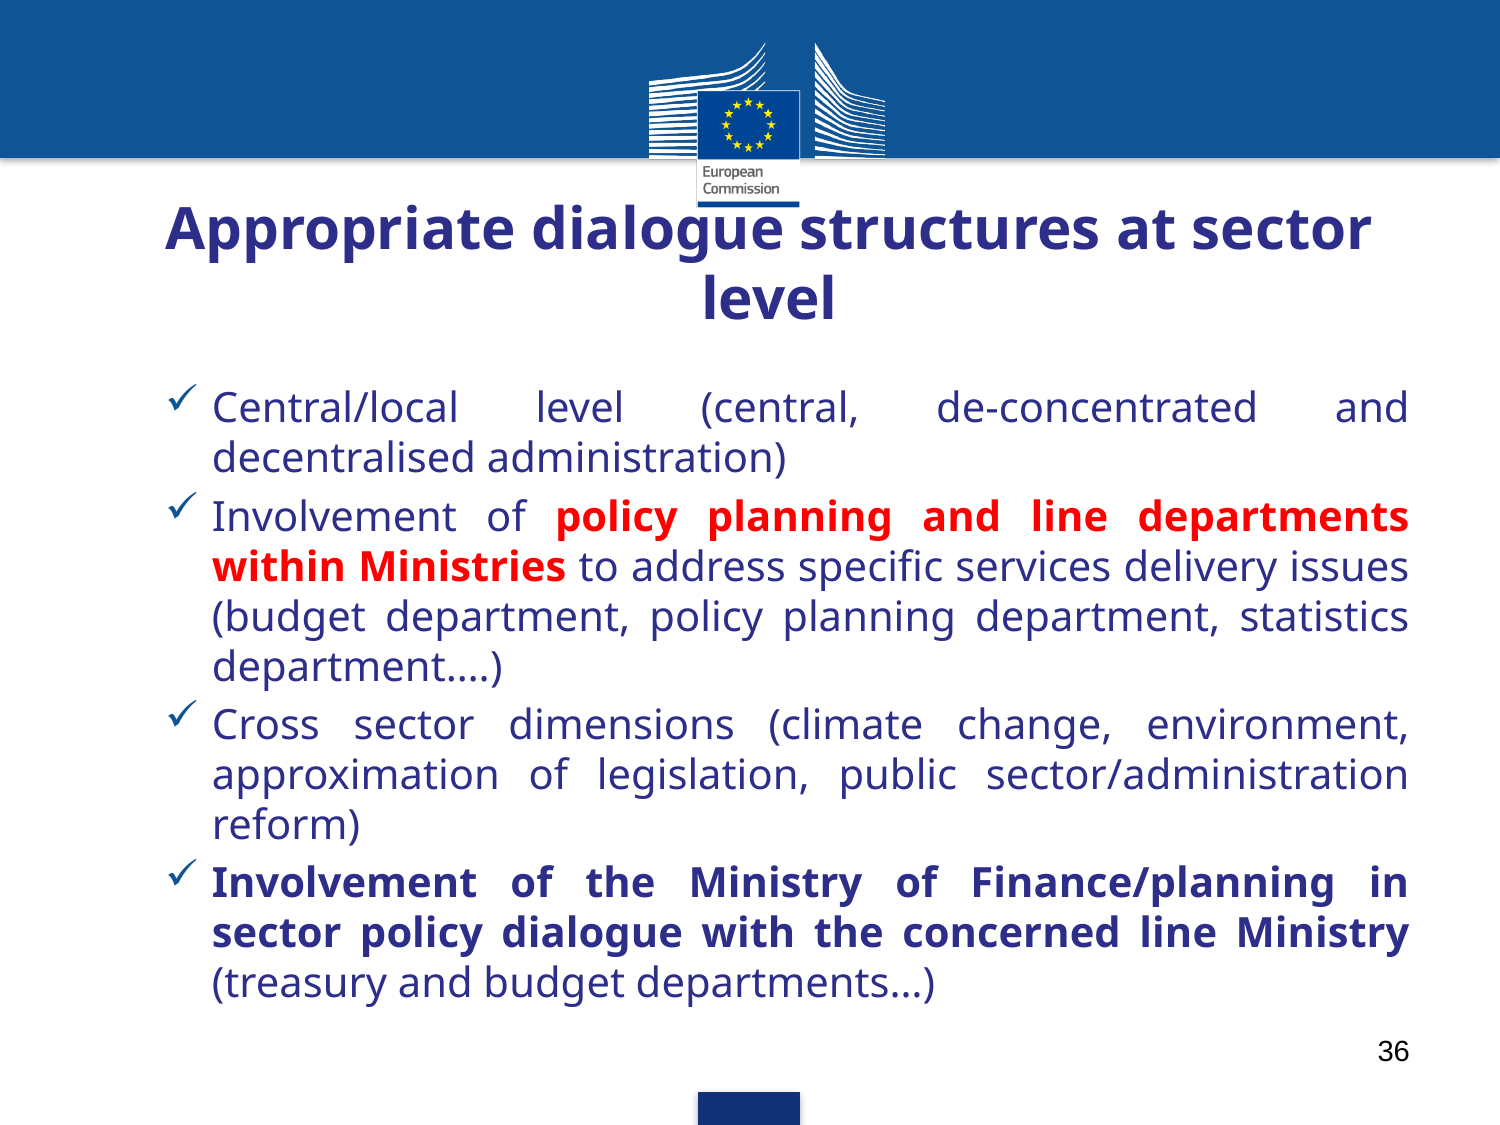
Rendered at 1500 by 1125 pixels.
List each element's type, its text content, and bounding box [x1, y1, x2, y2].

list Central/local level (central, de-concentrated and decentralised administration) Involvement of policy planning and line departments within Ministries to address specific services delivery issues (budget department, policy planning department, statistics department….) Cross sector dimensions (climate change, environment, approximation of legislation, public sector/administration reform) Involvement of the Ministry of Finance/planning in sector policy dialogue with the concerned line Ministry (treasury and budget departments…) [74, 373, 1426, 965]
picture [649, 42, 885, 160]
title Appropriate dialogue structures at sector level [64, 160, 1416, 362]
slide_number 36 [1074, 1024, 1426, 1103]
